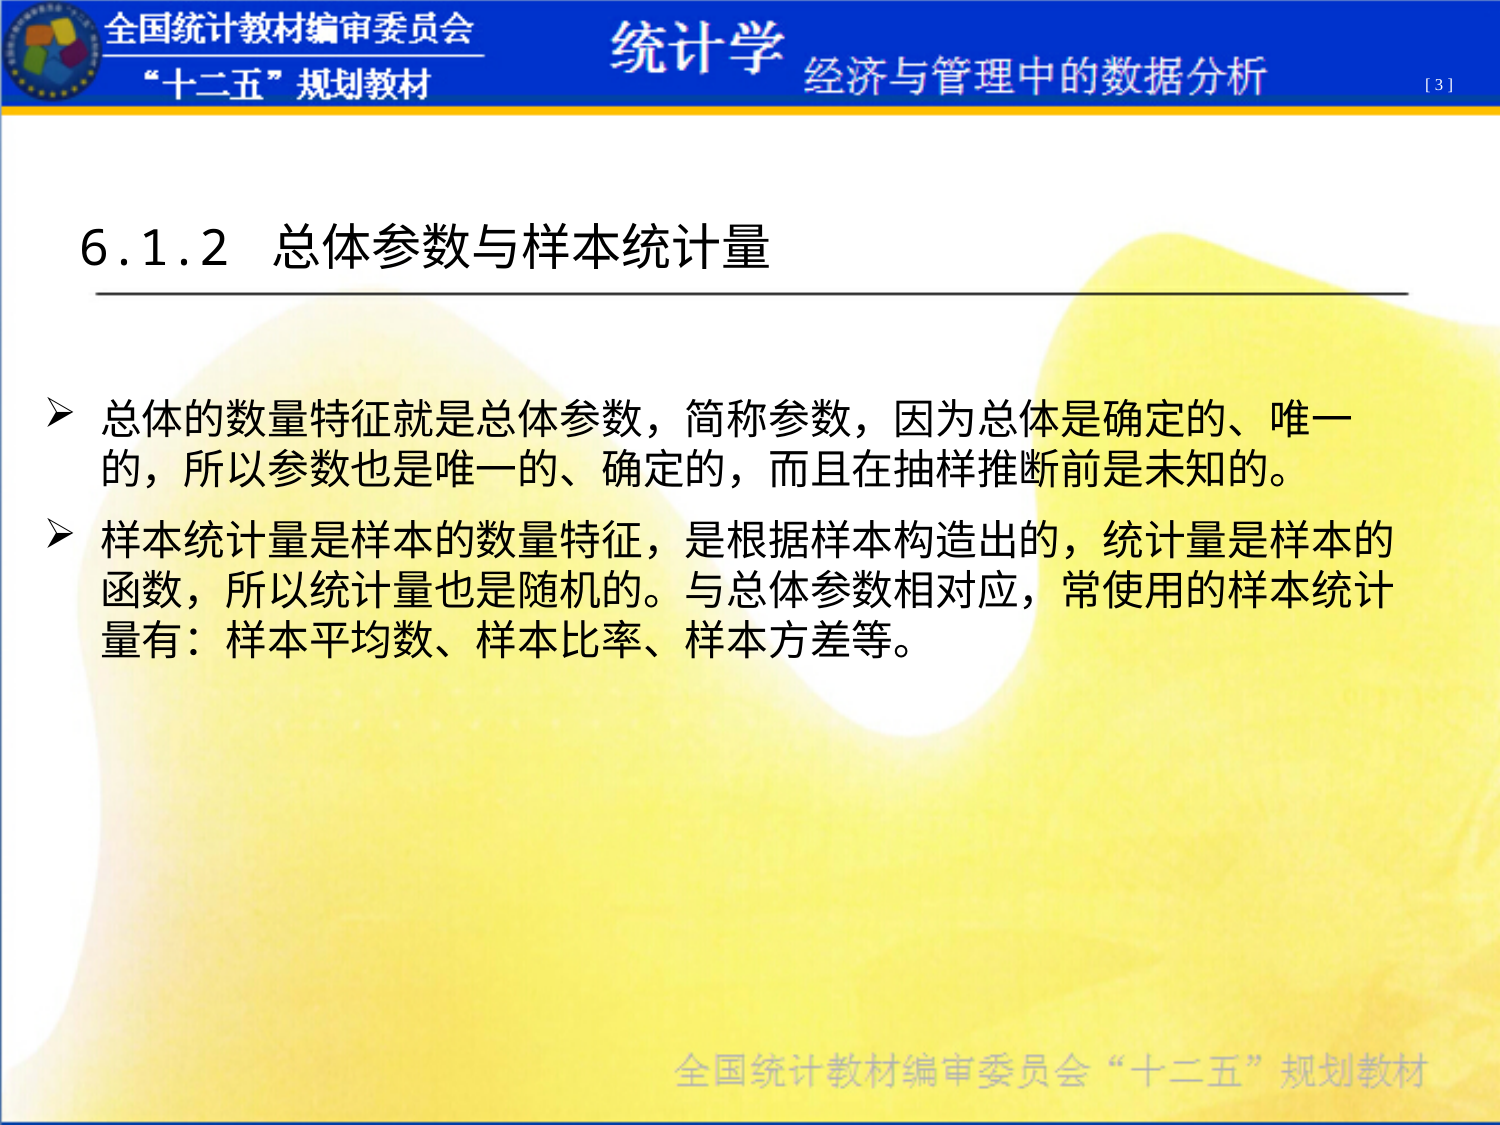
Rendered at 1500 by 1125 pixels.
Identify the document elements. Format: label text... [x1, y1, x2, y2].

text_box 6.1.2 总体参数与样本统计量 [64, 208, 1447, 283]
picture [0, 0, 1500, 1125]
text_box [ 3 ] [1364, 66, 1468, 142]
text_box 总体的数量特征就是总体参数，简称参数，因为总体是确定的、唯一的，所以参数也是唯一的、确定的，而且在抽样推断前是未知的。 样本统计量是样本的数量特征，是根据样本构造出的，统计量是样本的函数，所以统计量也是随机的。与总体参数相对应，常使用的样本统计量有：样本平均数、样本比率、样本方差等。 [29, 385, 1447, 671]
